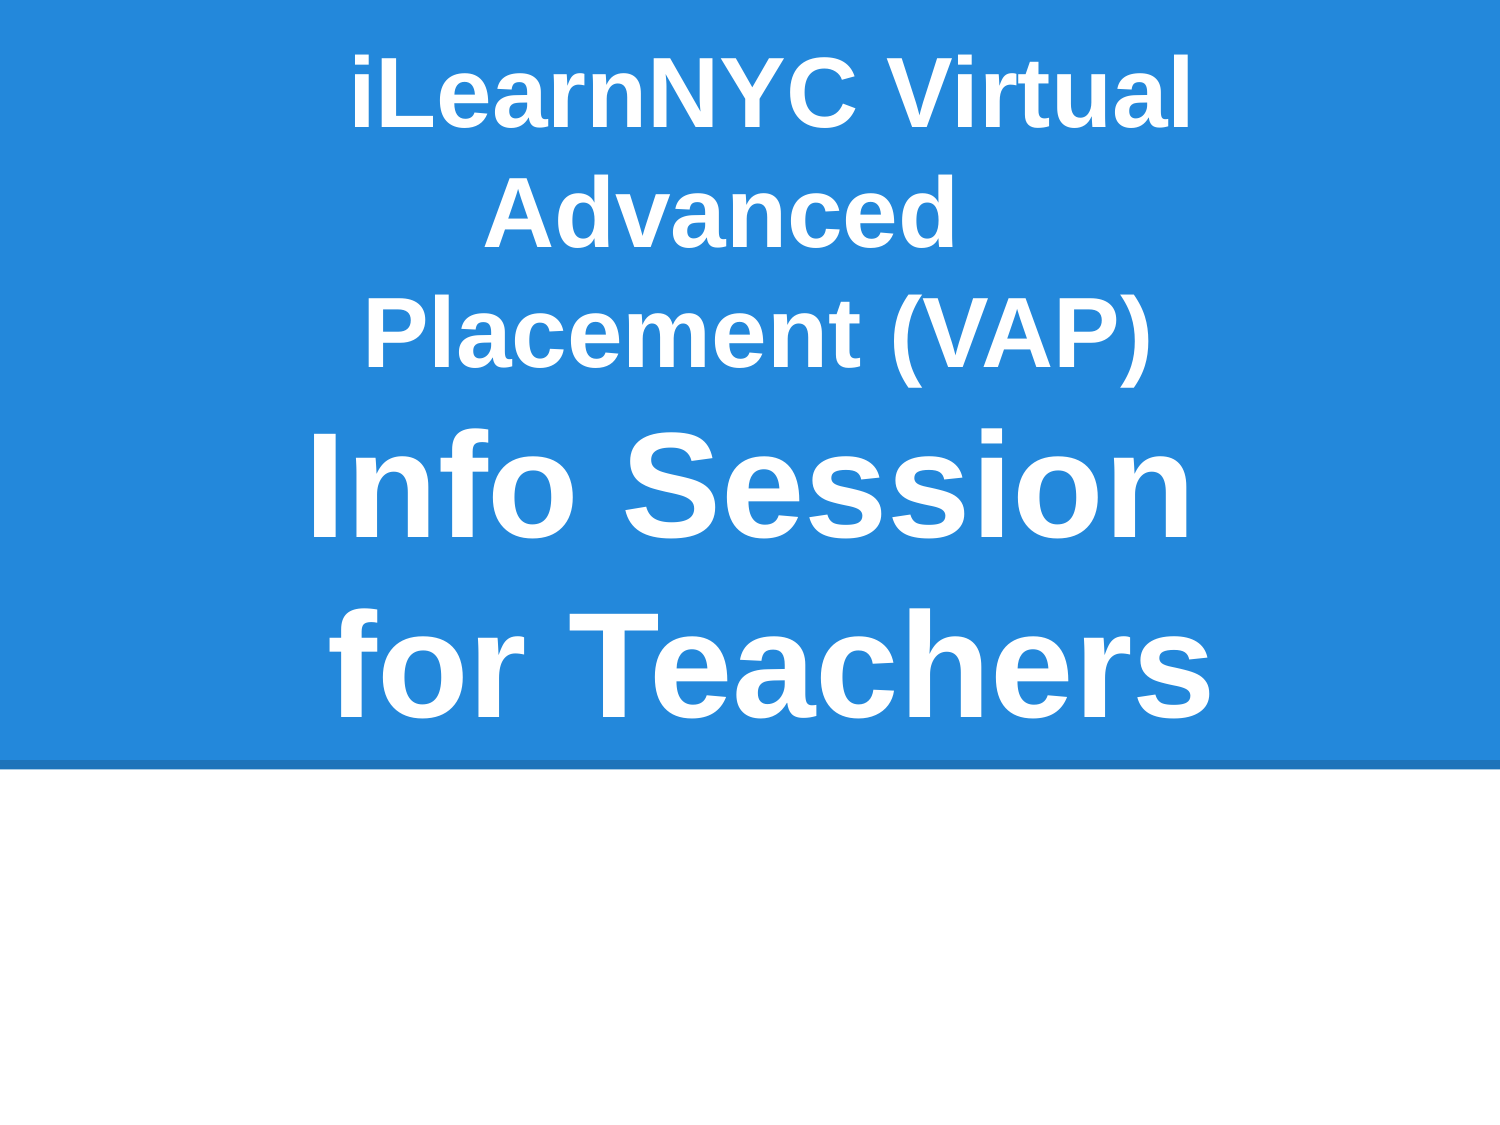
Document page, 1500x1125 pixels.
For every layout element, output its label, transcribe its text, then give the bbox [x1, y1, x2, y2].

title iLearnNYC Virtual Advanced Placement (VAP) Info Session for Teachers [32, 24, 1437, 763]
